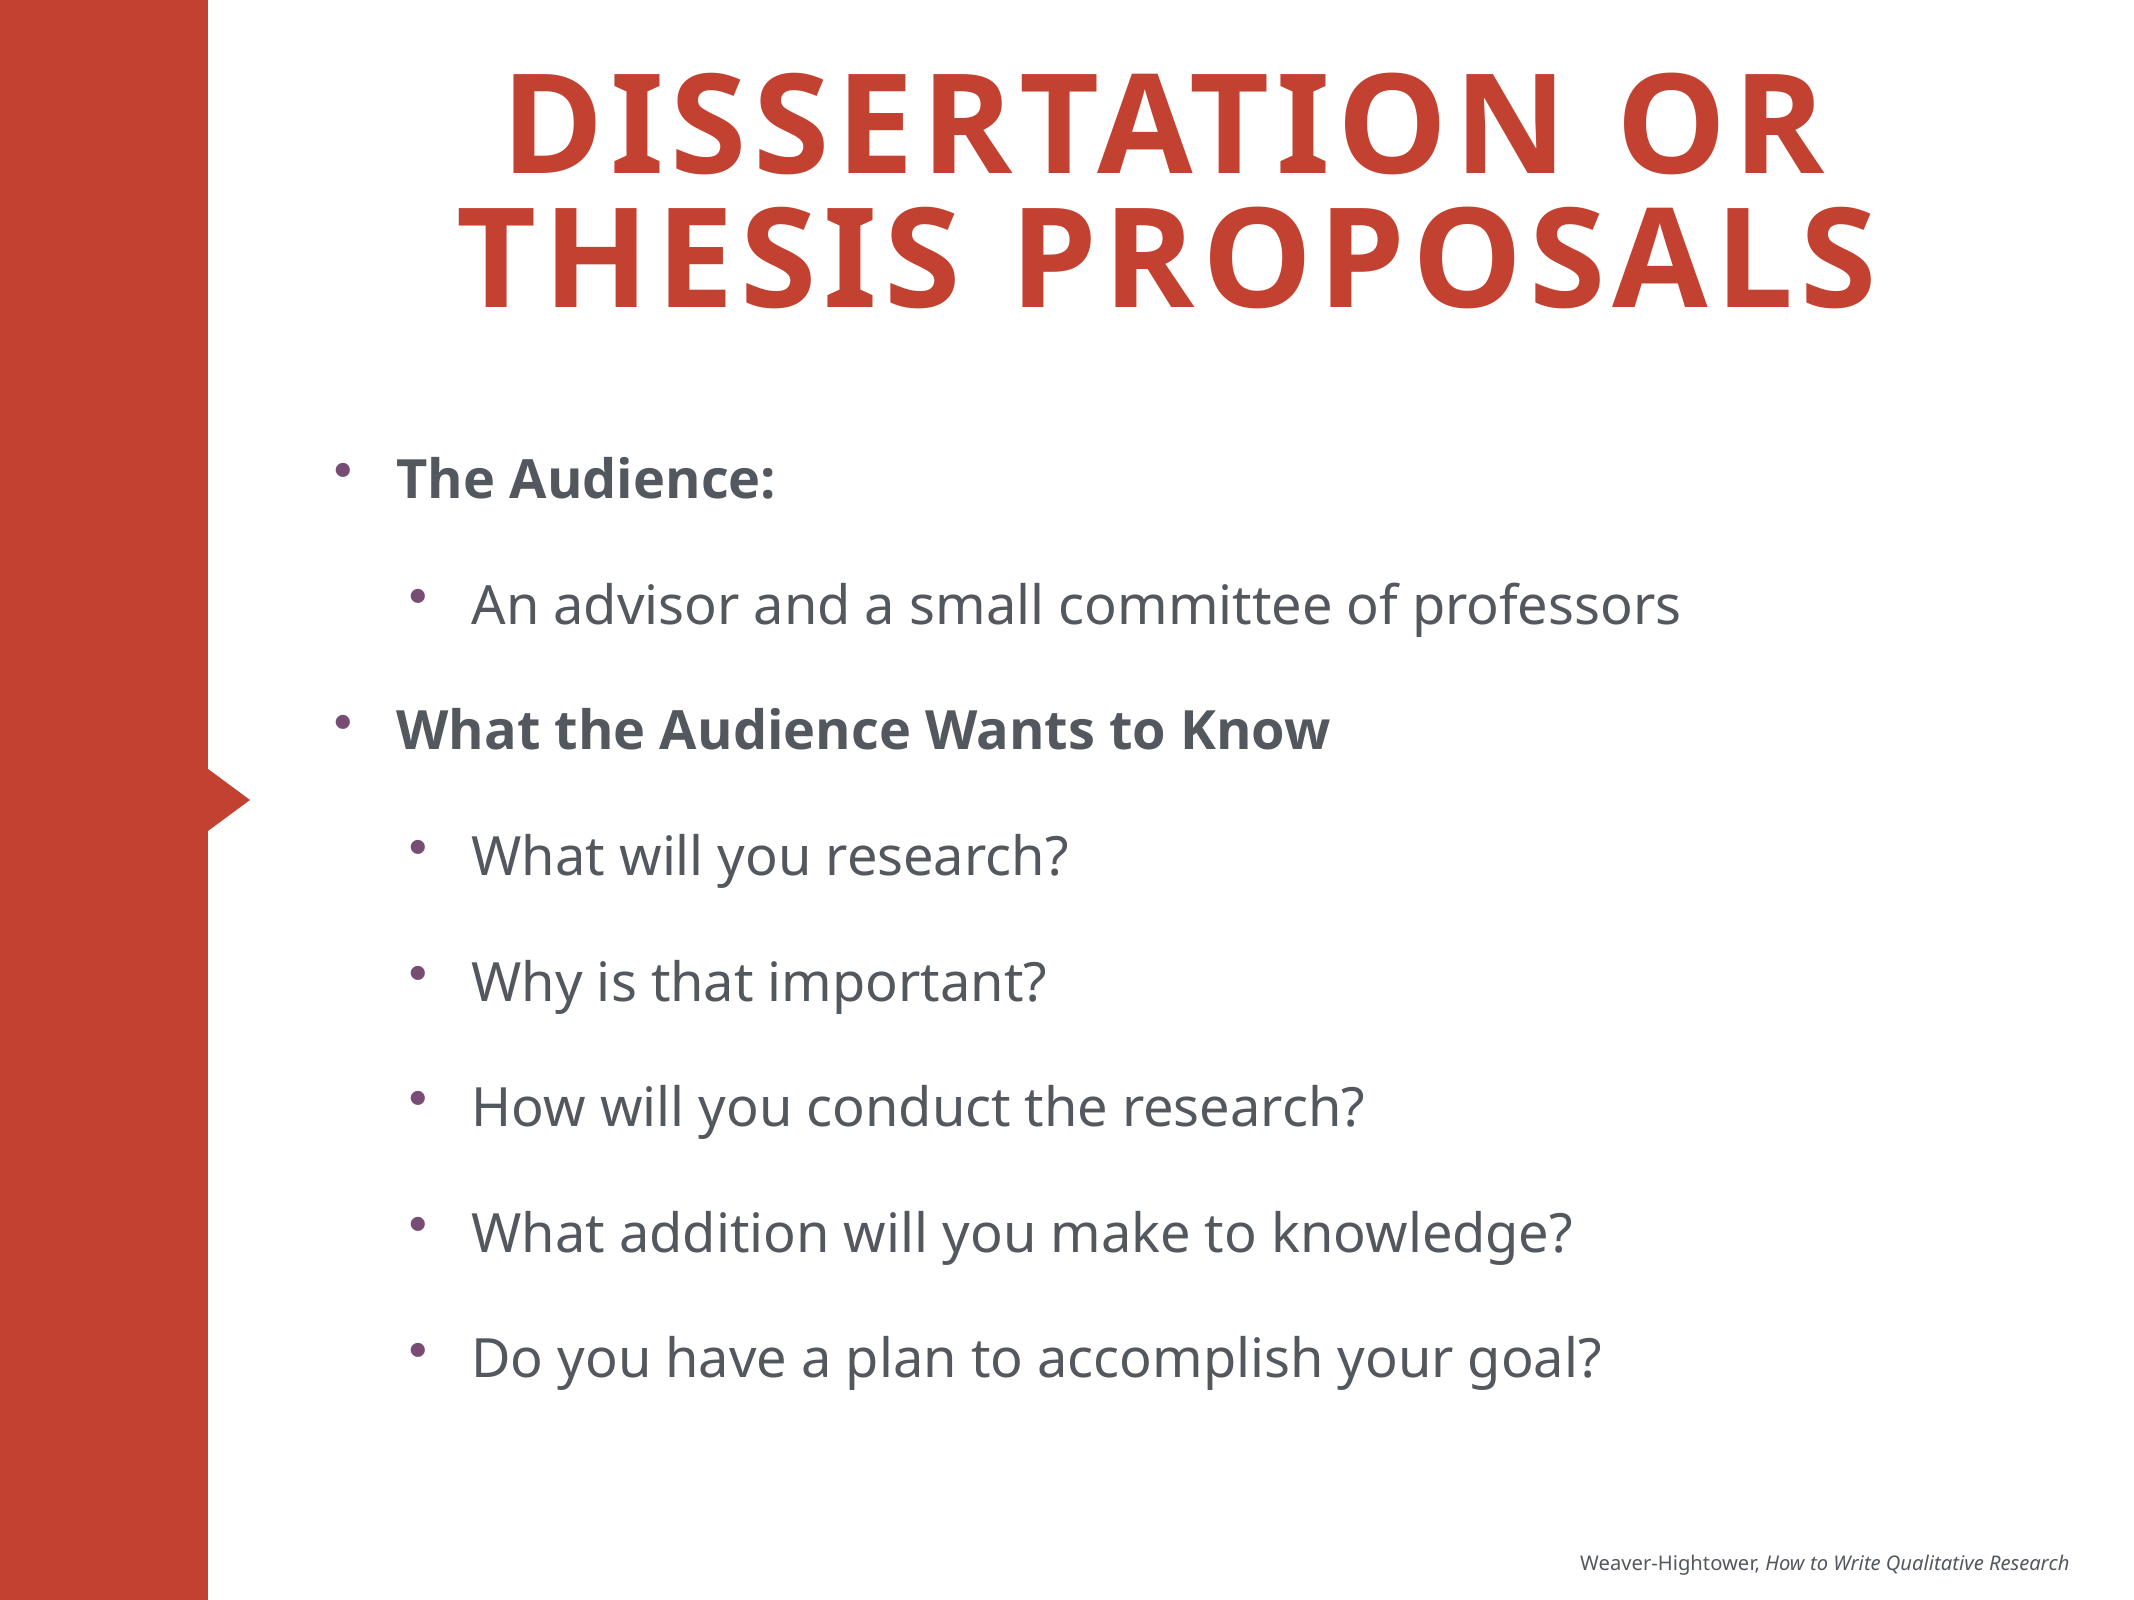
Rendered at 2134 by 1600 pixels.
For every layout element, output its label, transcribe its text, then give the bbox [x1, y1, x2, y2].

list The Audience: An advisor and a small committee of professors What the Audience Wants to Know What will you research? Why is that important? How will you conduct the research? What addition will you make to knowledge? Do you have a plan to accomplish your goal? [333, 437, 2002, 1524]
title Dissertation or Thesis proposals [333, 29, 2002, 373]
